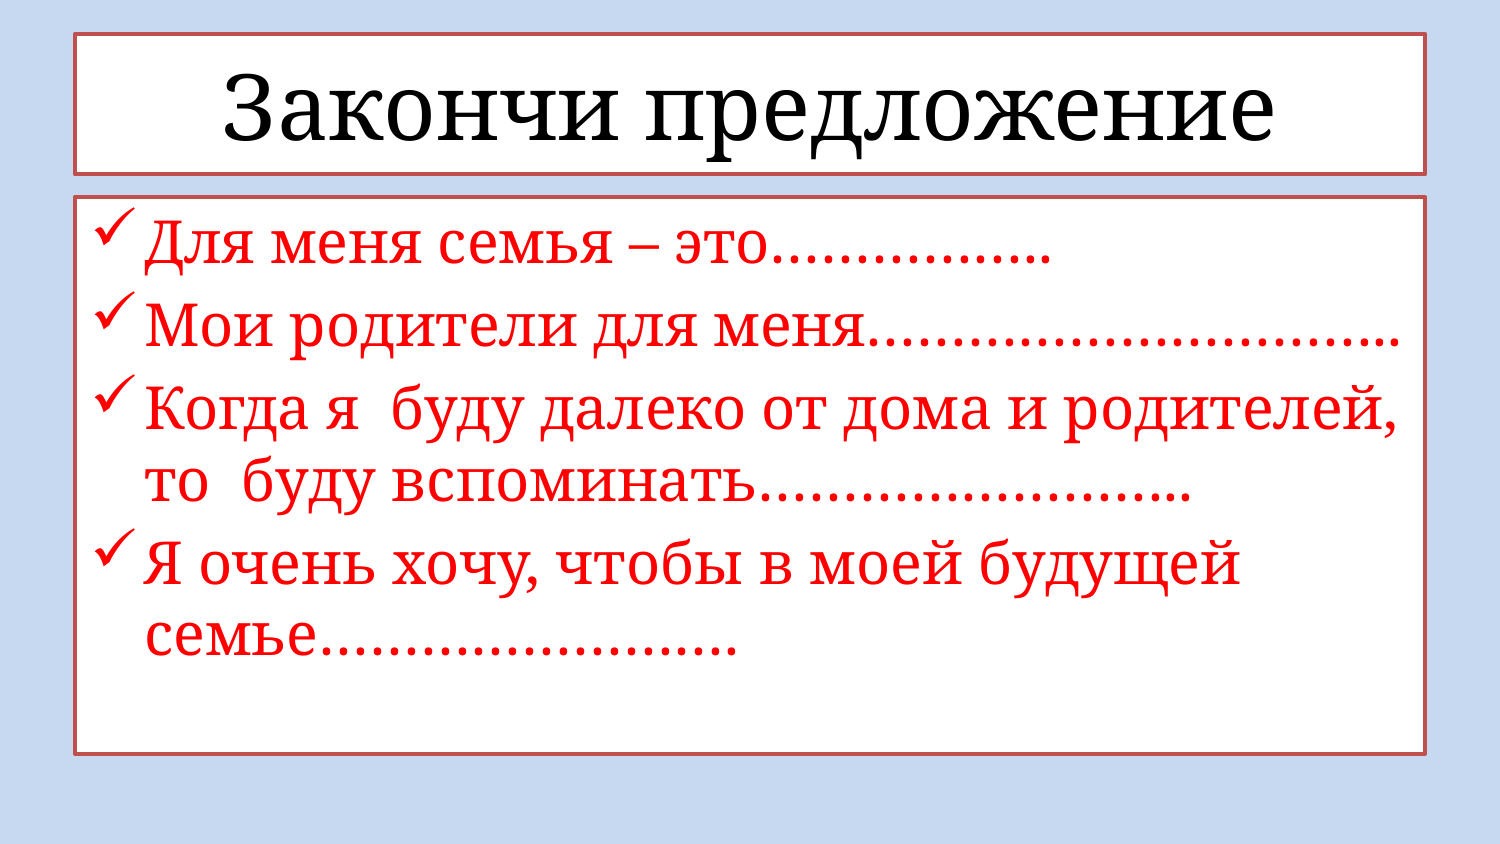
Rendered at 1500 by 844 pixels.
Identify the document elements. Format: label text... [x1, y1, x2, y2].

list Для меня семья – это…………….. Мои родители для меня………………………….. Когда я буду далеко от дома и родителей, то буду вспоминать…………………….. Я очень хочу, чтобы в моей будущей семье……………………. [73, 195, 1427, 756]
title Закончи предложение [73, 32, 1427, 176]
